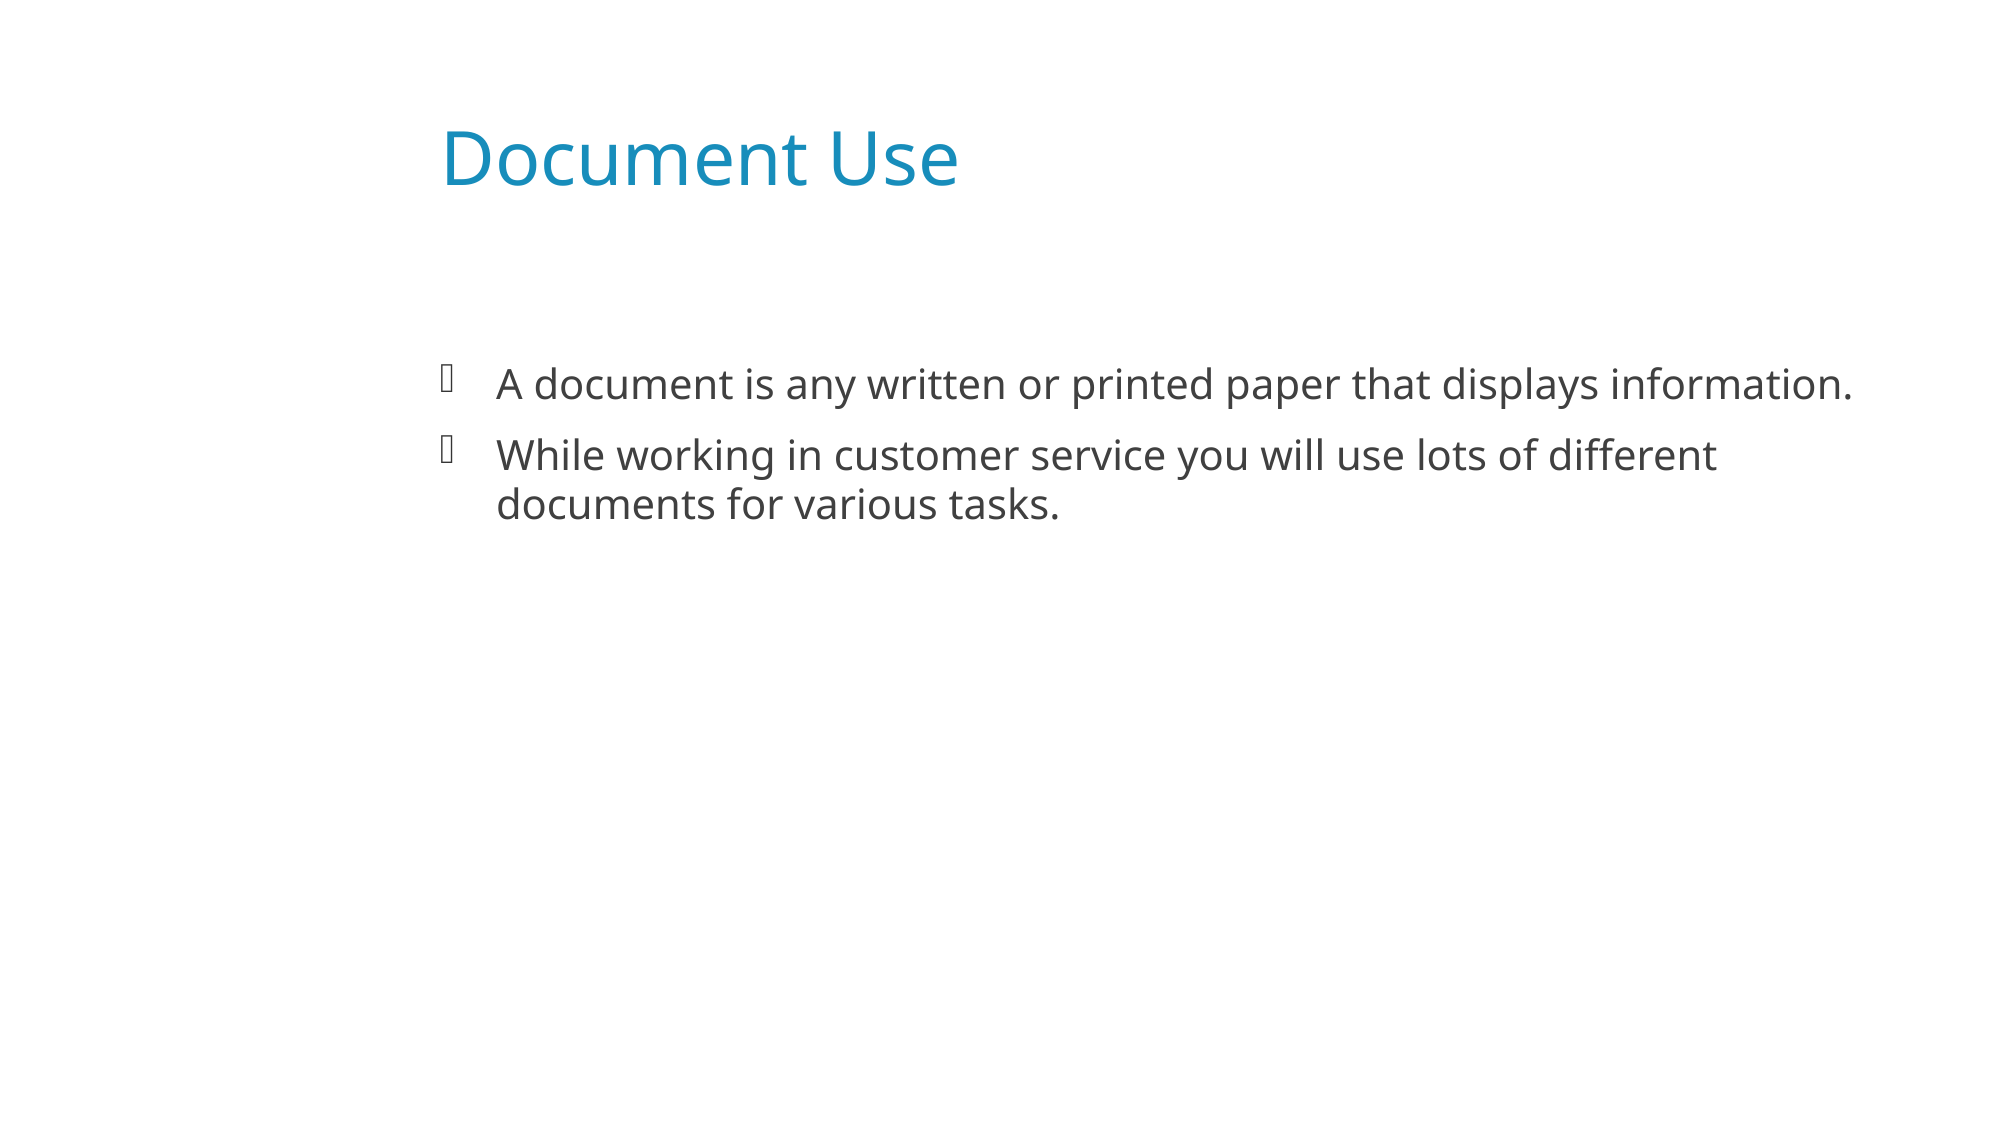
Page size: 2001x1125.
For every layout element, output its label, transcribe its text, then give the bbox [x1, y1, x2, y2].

list A document is any written or printed paper that displays information. While working in customer service you will use lots of different documents for various tasks. [424, 350, 1888, 1074]
title Document Use [425, 102, 1888, 313]
